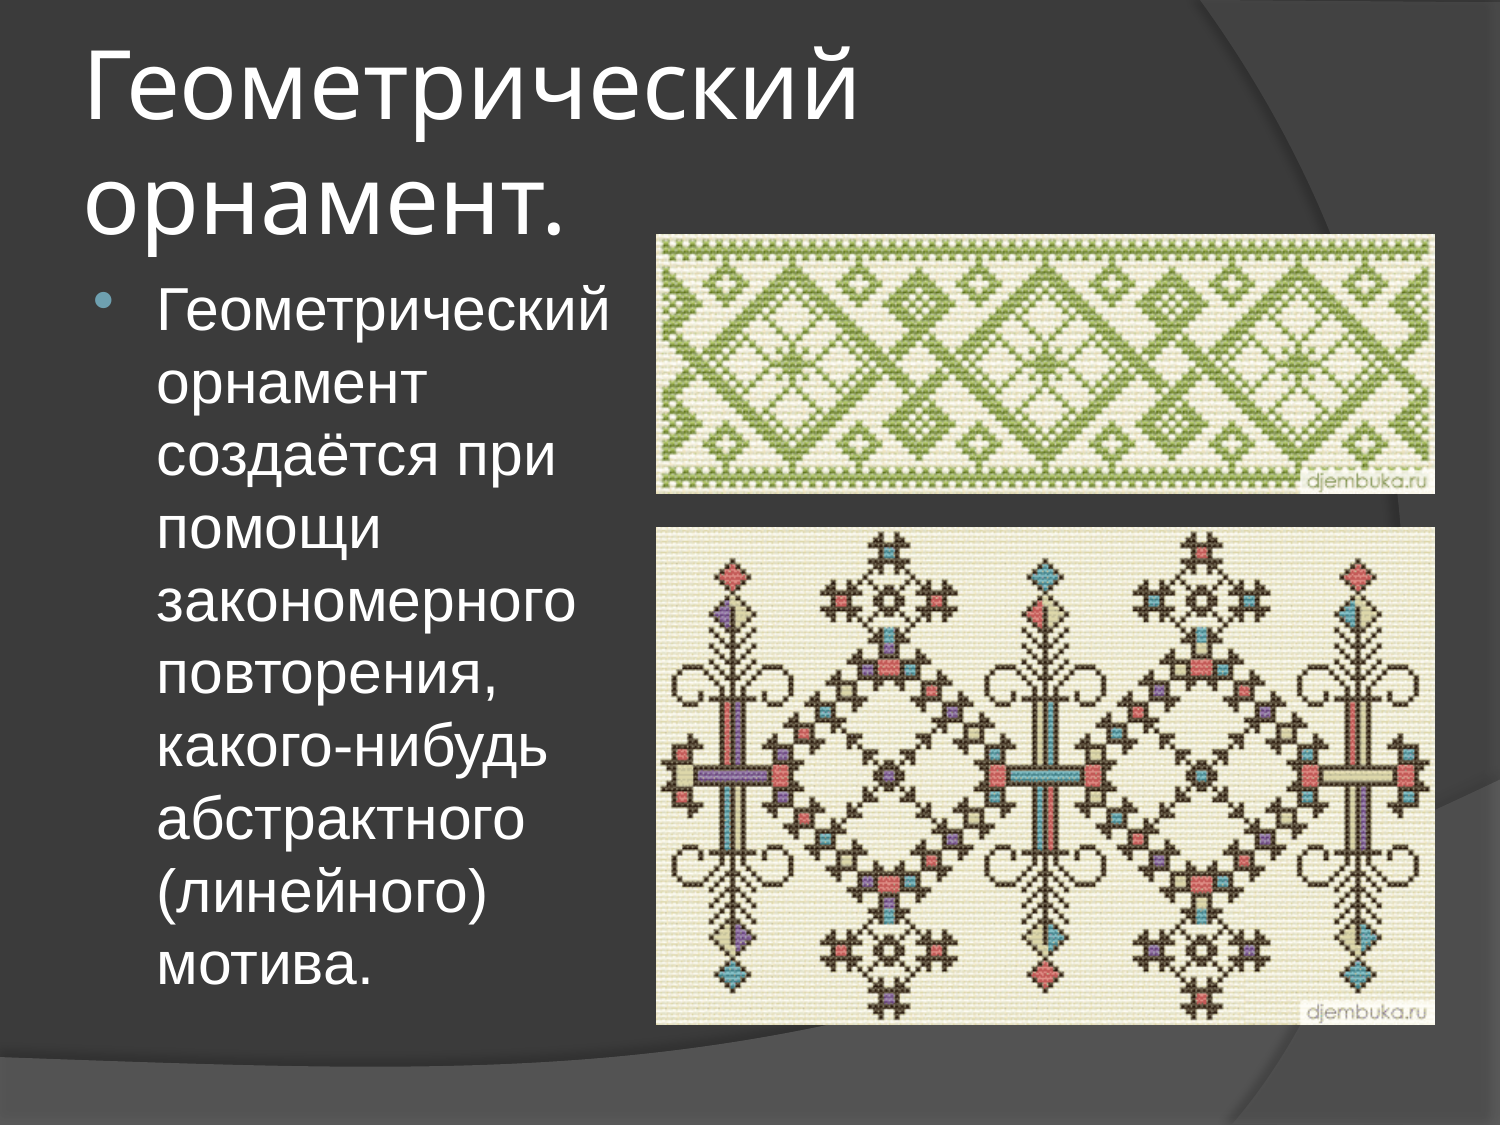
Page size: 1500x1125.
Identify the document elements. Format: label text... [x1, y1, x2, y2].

picture [655, 527, 1435, 1025]
list Геометрический орнамент создаётся при помощи закономерного повторения, какого-нибудь абстрактного (линейного) мотива. [75, 262, 680, 1005]
title Геометрический орнамент. [75, 45, 1300, 233]
picture [655, 234, 1435, 494]
